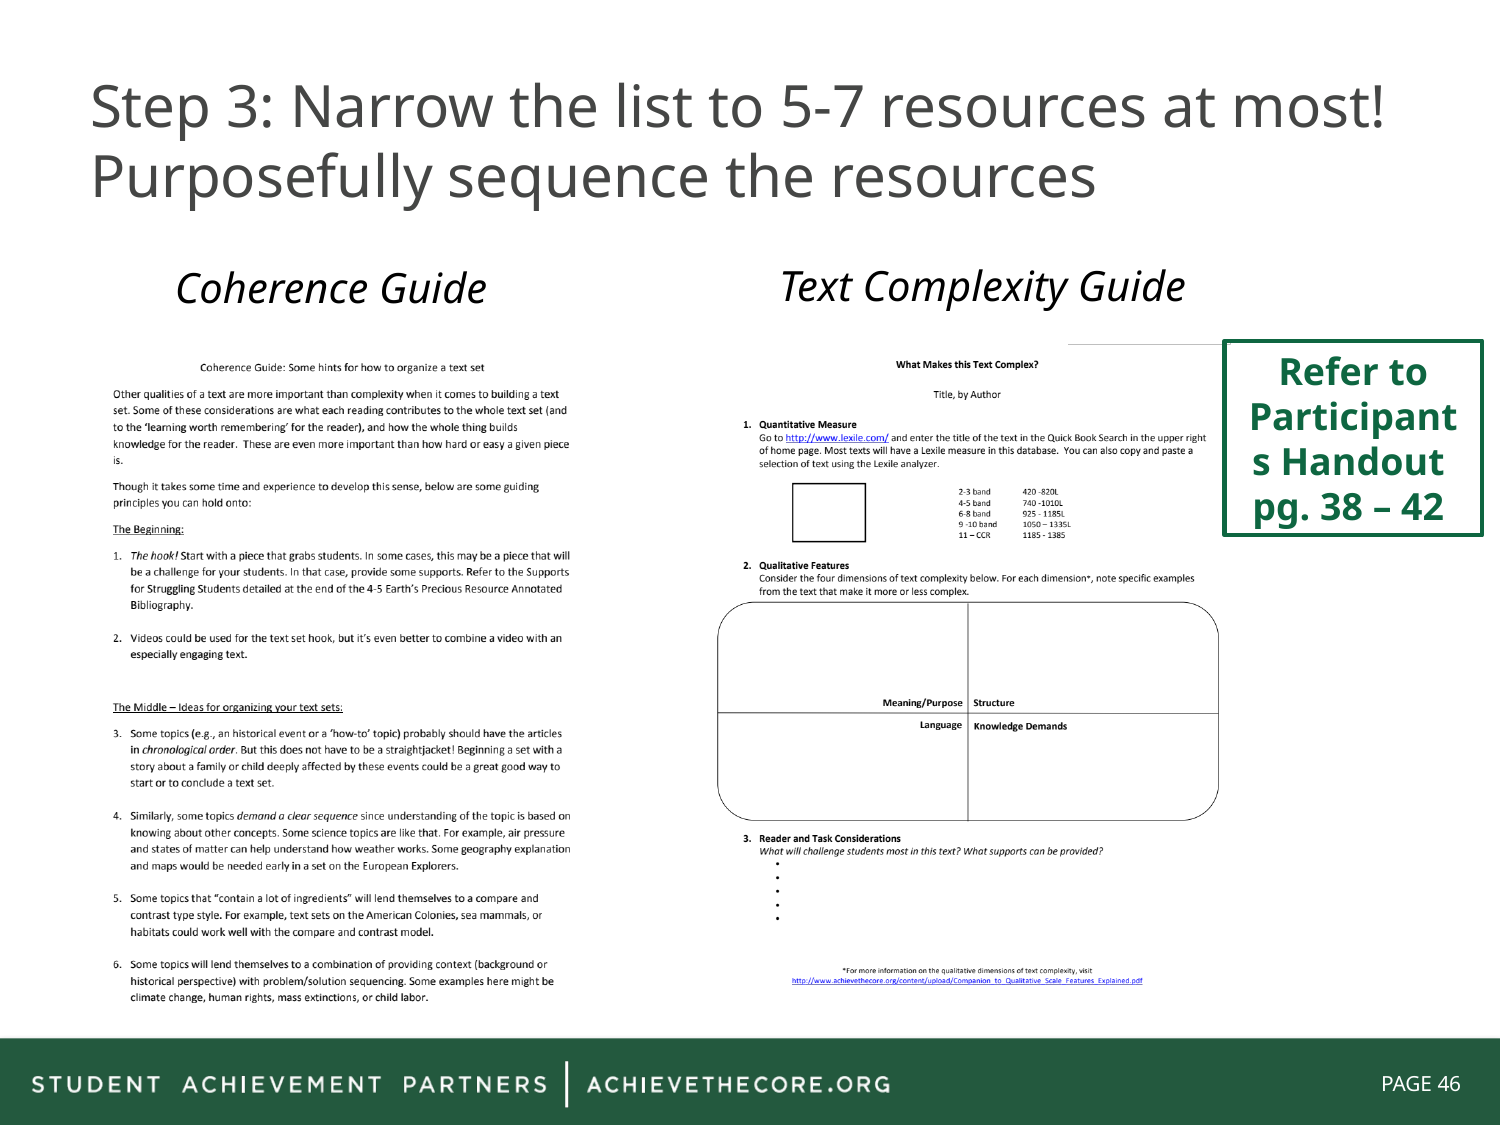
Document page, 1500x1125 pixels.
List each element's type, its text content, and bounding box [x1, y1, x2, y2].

list Coherence Guide [0, 254, 663, 360]
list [41, 306, 641, 1082]
title Step 3: Narrow the list to 5-7 resources at most! Purposefully sequence the resources [75, 45, 1425, 233]
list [694, 313, 1238, 1015]
text_box Refer to Participants Handout pg. 38 – 42 [1242, 340, 1482, 536]
list Text Complexity Guide [733, 252, 1232, 311]
